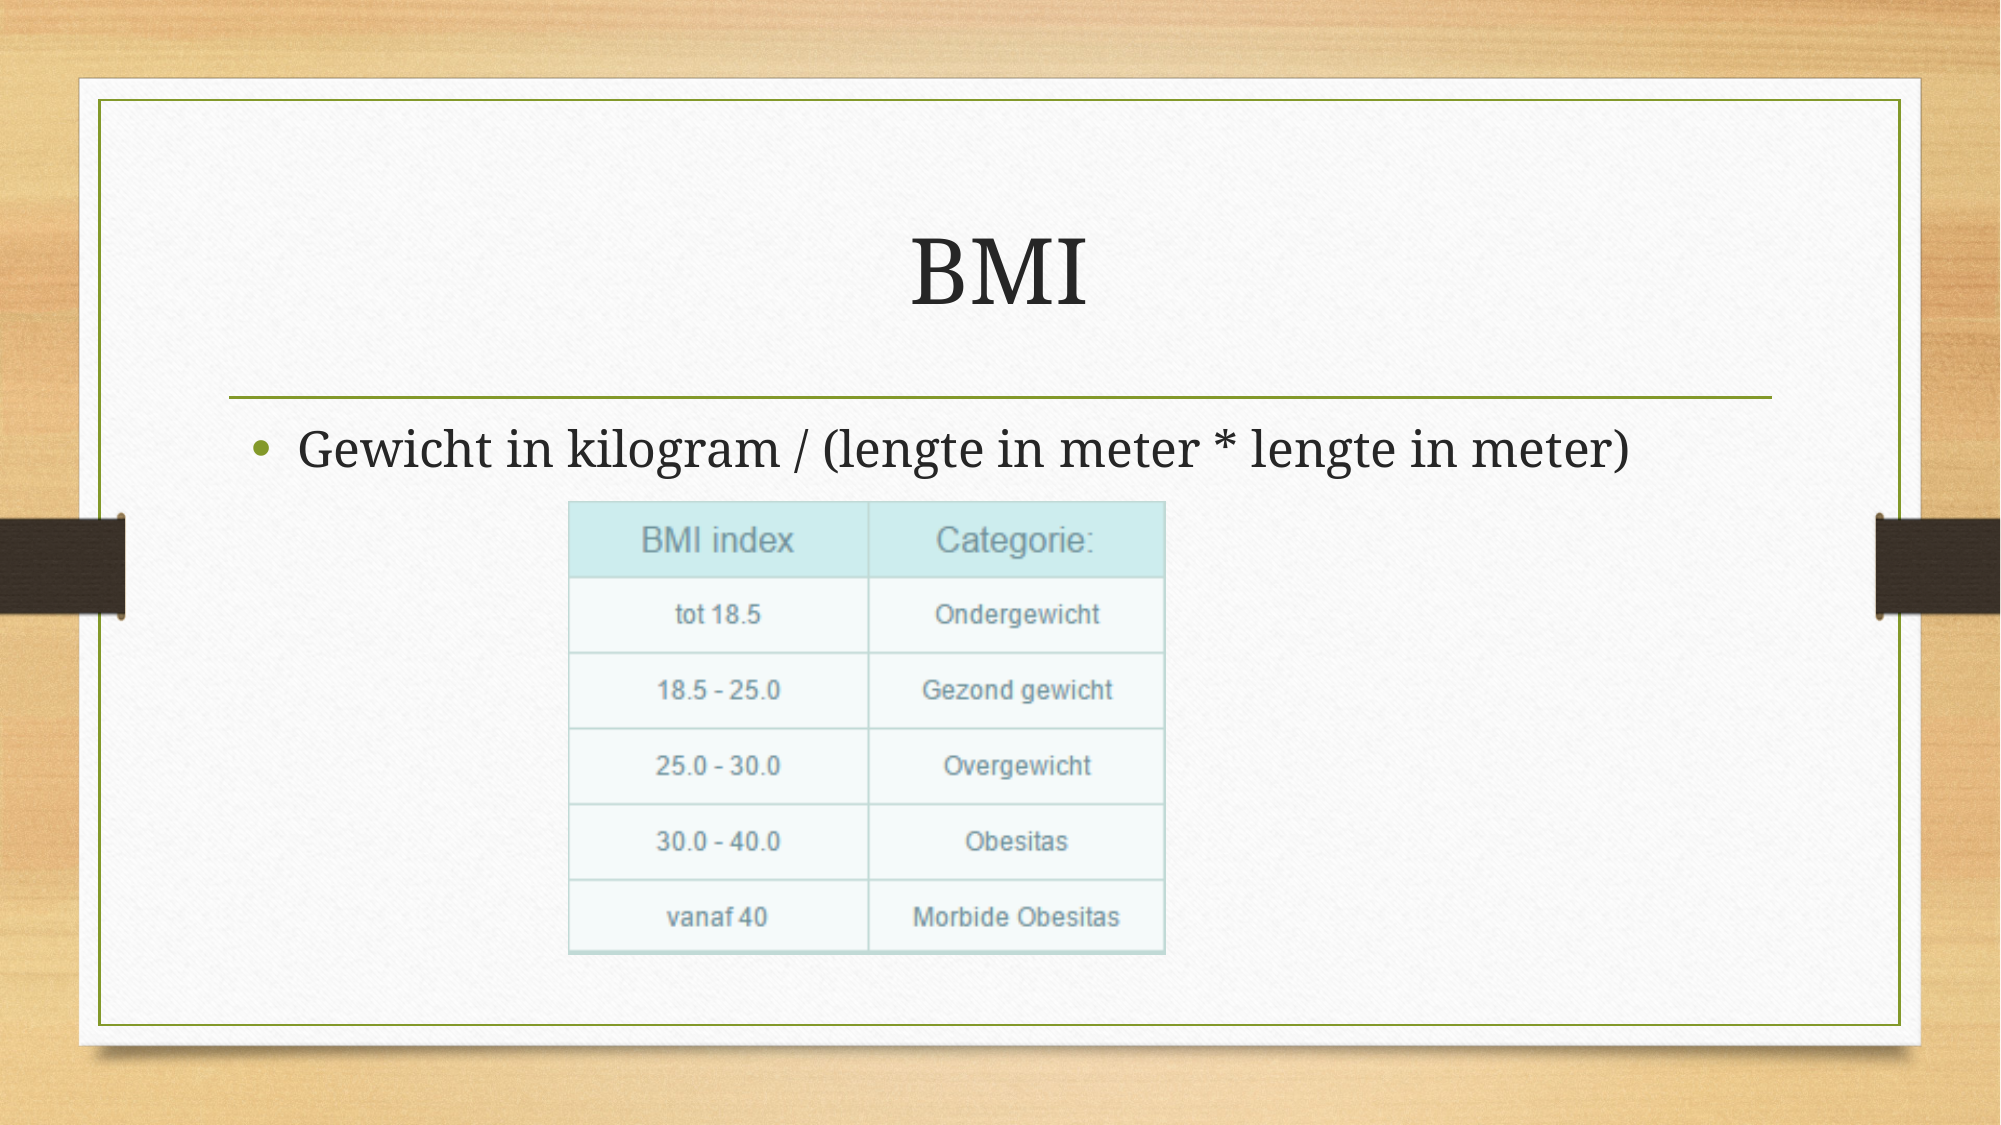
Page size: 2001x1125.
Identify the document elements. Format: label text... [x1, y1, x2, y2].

picture [0, 0, 2001, 1125]
title BMI [212, 161, 1788, 375]
list Gewicht in kilogram / (lengte in meter * lengte in meter) [236, 409, 1811, 955]
